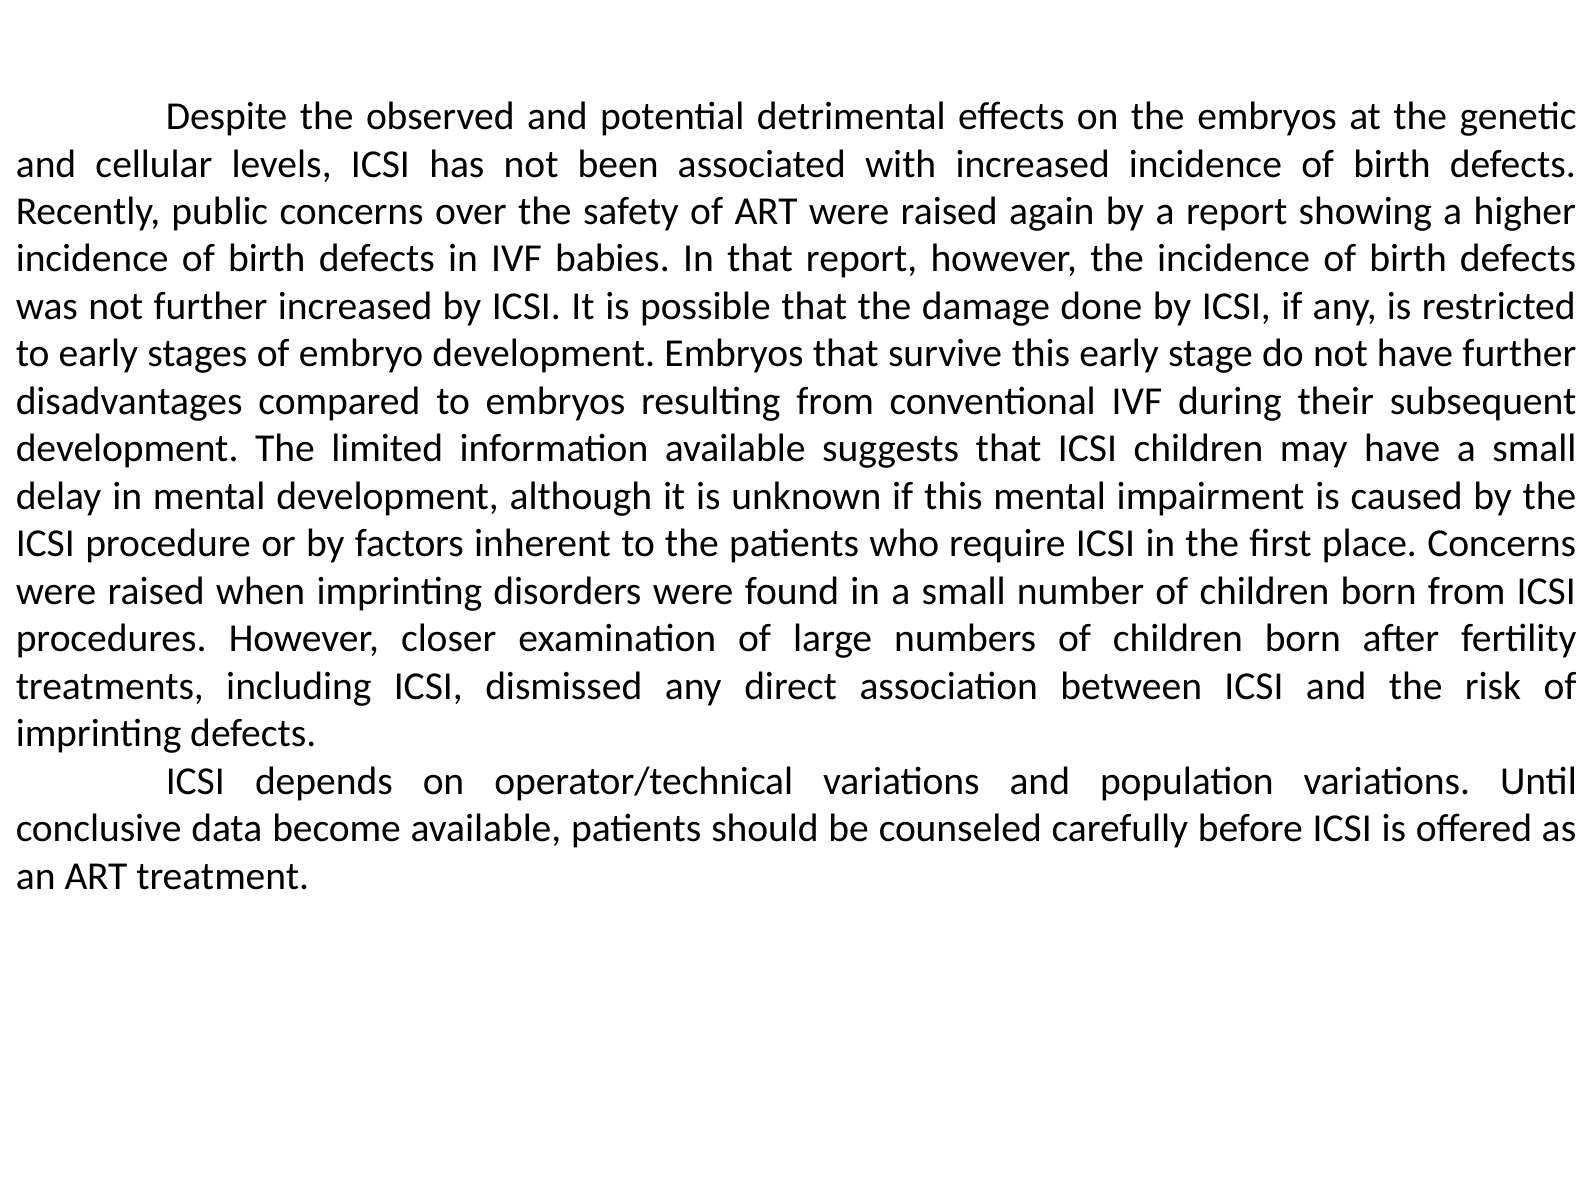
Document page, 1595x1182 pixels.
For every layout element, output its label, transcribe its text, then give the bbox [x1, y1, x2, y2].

text_box Despite the observed and potential detrimental effects on the embryos at the genetic and cellular levels, ICSI has not been associated with increased incidence of birth defects. Recently, public concerns over the safety of ART were raised again by a report showing a higher incidence of birth defects in IVF babies. In that report, however, the incidence of birth defects was not further increased by ICSI. It is possible that the damage done by ICSI, if any, is restricted to early stages of embryo development. Embryos that survive this early stage do not have further disadvantages compared to embryos resulting from conventional IVF during their subsequent development. The limited information available suggests that ICSI children may have a small delay in mental development, although it is unknown if this mental impairment is caused by the ICSI procedure or by factors inherent to the patients who require ICSI in the first place. Concerns were raised when imprinting disorders were found in a small number of children born from ICSI procedures. However, closer examination of large numbers of children born after fertility treatments, including ICSI, dismissed any direct association between ICSI and the risk of imprinting defects. ICSI depends on operator/technical variations and population variations. Until conclusive data become available, patients should be counseled carefully before ICSI is offered as an ART treatment. [0, 82, 1595, 905]
